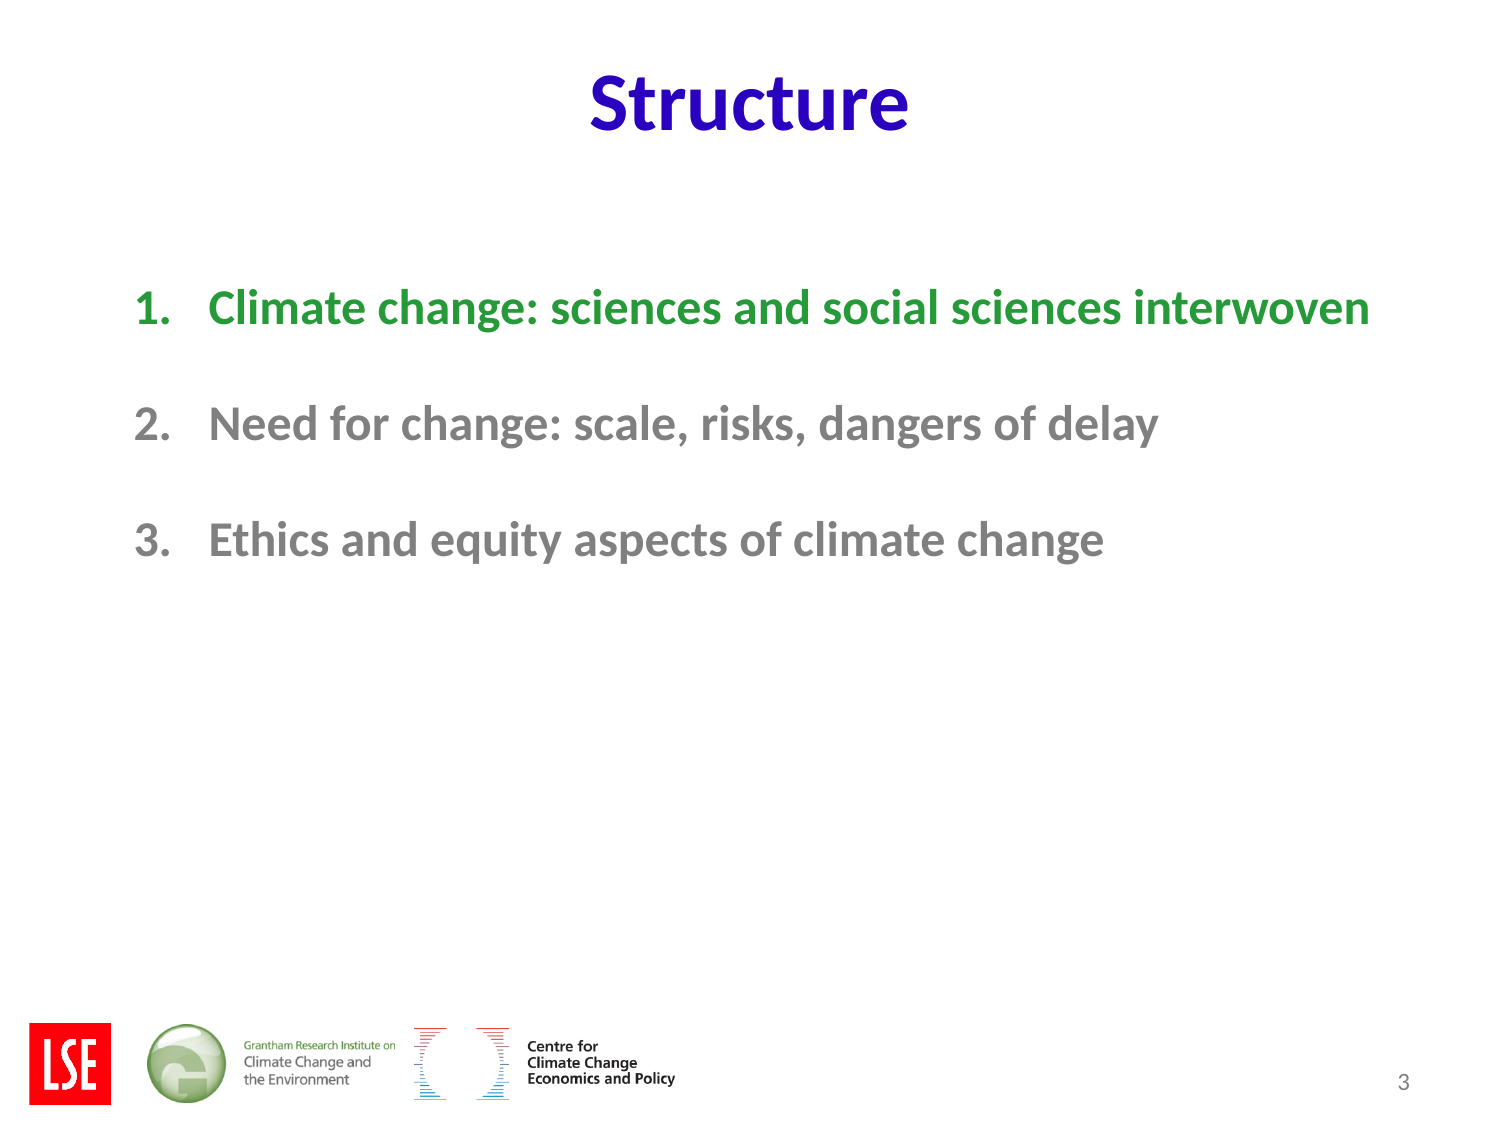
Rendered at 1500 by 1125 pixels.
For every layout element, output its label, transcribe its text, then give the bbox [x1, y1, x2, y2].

title Structure [75, 45, 1425, 149]
picture [147, 1024, 395, 1103]
text_box Climate change: sciences and social sciences interwoven Need for change: scale, risks, dangers of delay Ethics and equity aspects of climate change [118, 278, 1430, 574]
picture [414, 1028, 675, 1100]
